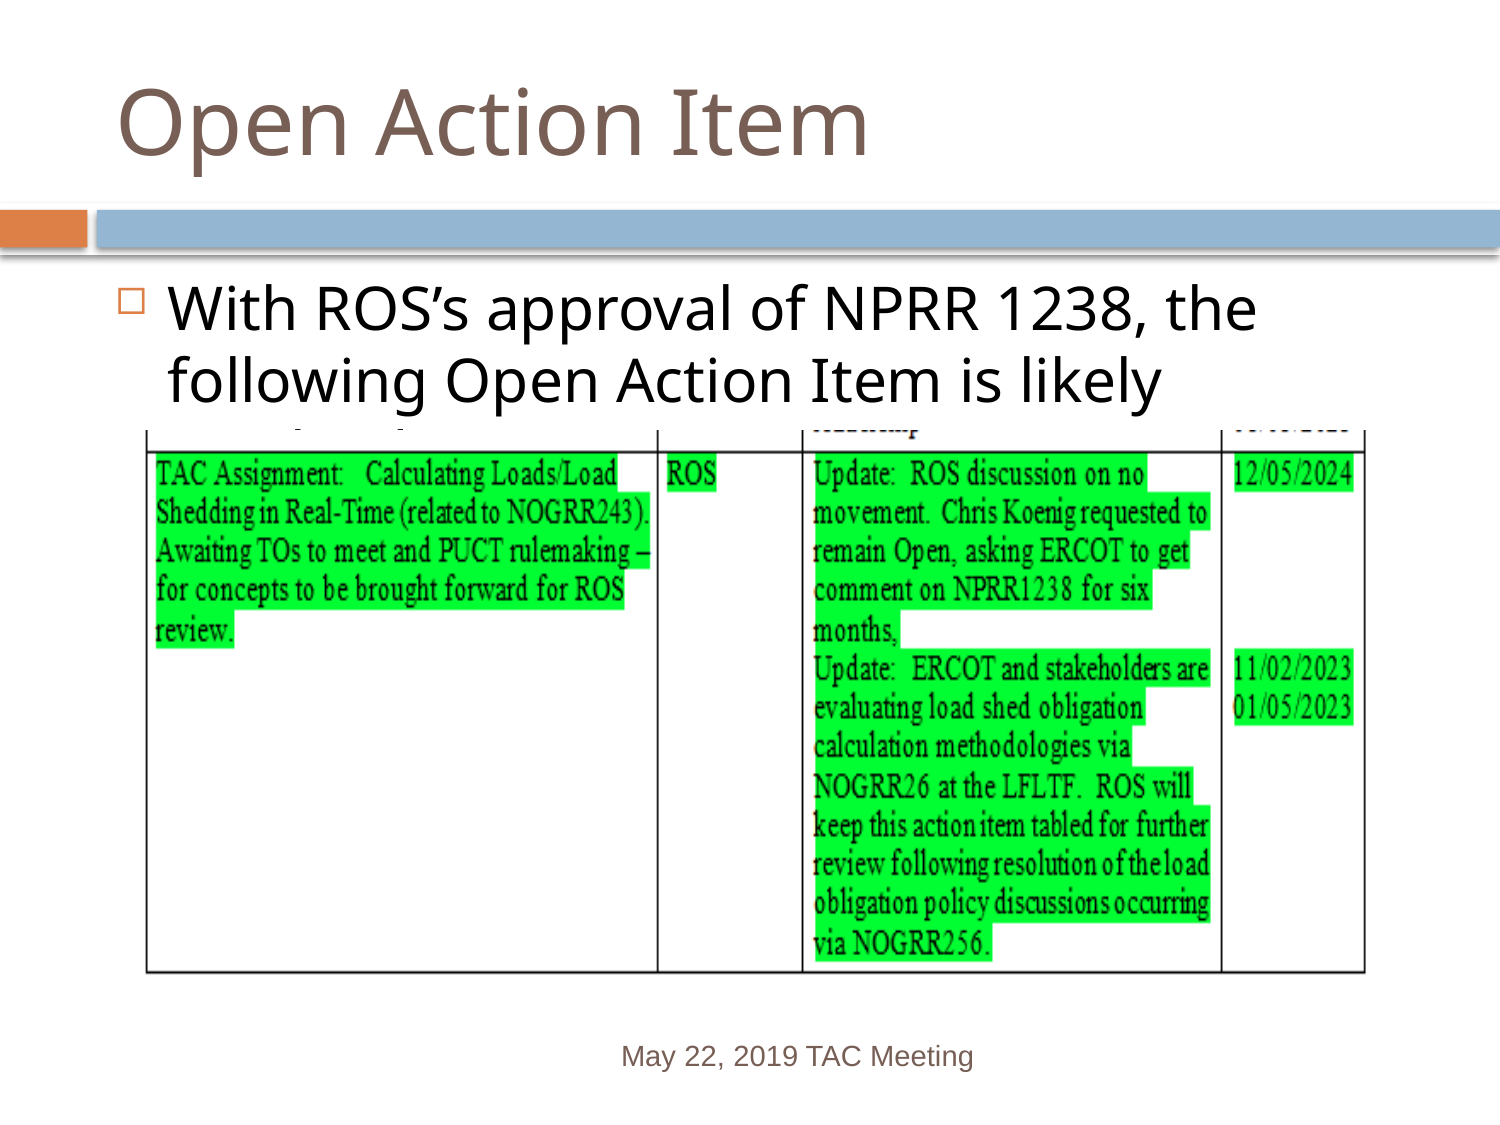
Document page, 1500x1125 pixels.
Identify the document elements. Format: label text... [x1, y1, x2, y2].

list With ROS’s approval of NPRR 1238, the following Open Action Item is likely resolved: [100, 262, 1439, 1001]
footer May 22, 2019 TAC Meeting [99, 1025, 990, 1085]
picture [124, 430, 1400, 984]
title Open Action Item [100, 37, 1439, 201]
